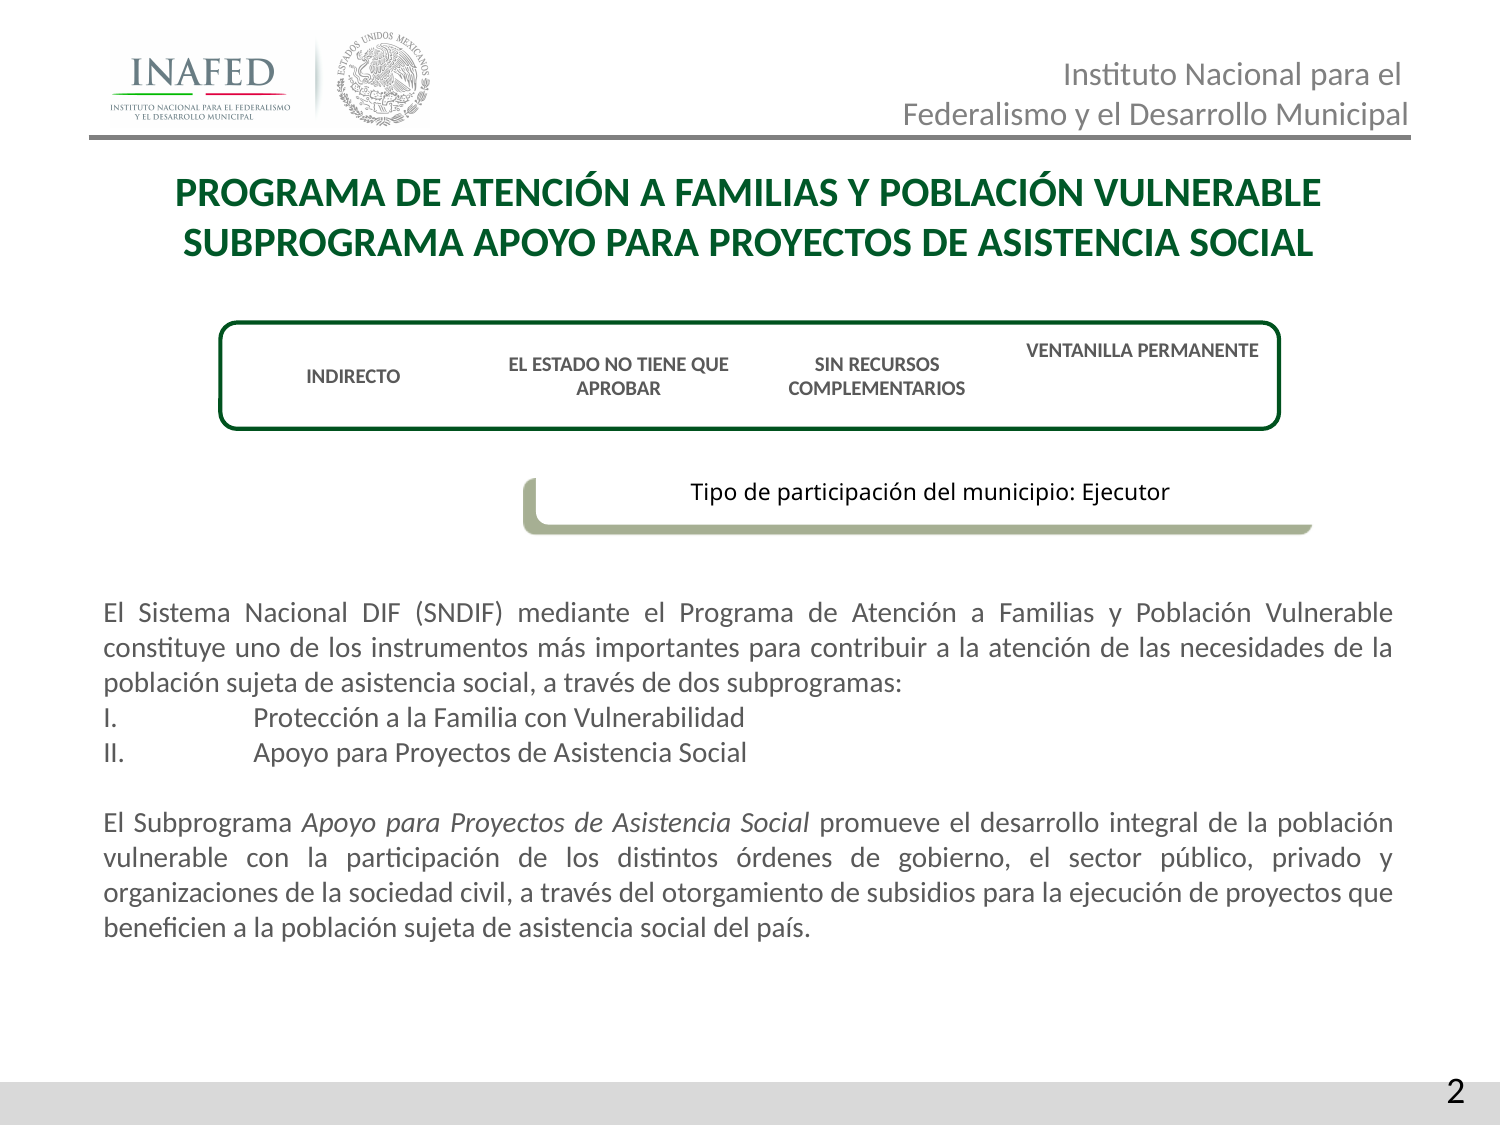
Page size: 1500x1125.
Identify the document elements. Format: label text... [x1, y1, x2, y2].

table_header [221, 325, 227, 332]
text_box 2 [1411, 1058, 1500, 1119]
picture [110, 30, 430, 128]
text_box [220, 322, 1280, 429]
text_box Tipo de participación del municipio: Ejecutor [535, 466, 1326, 525]
text_box PROGRAMA DE ATENCIÓN A FAMILIAS Y POBLACIÓN VULNERABLE SUBPROGRAMA APOYO PARA PROYECTOS DE ASISTENCIA SOCIAL [88, 157, 1409, 273]
text_box El Sistema Nacional DIF (SNDIF) mediante el Programa de Atención a Familias y Población Vulnerable constituye uno de los instrumentos más importantes para contribuir a la atención de las necesidades de la población sujeta de asistencia social, a través de dos subprogramas: I. Protección a la Familia con Vulnerabilidad II. Apoyo para Proyectos de Asistencia Social El Subprograma Apoyo para Proyectos de Asistencia Social promueve el desarrollo integral de la población vulnerable con la participación de los distintos órdenes de gobierno, el sector público, privado y organizaciones de la sociedad civil, a través del otorgamiento de subsidios para la ejecución de proyectos que beneficien a la población sujeta de asistencia social del país. [88, 586, 1409, 951]
table_header VENTANILLA PERMANENTE [1273, 325, 1282, 426]
